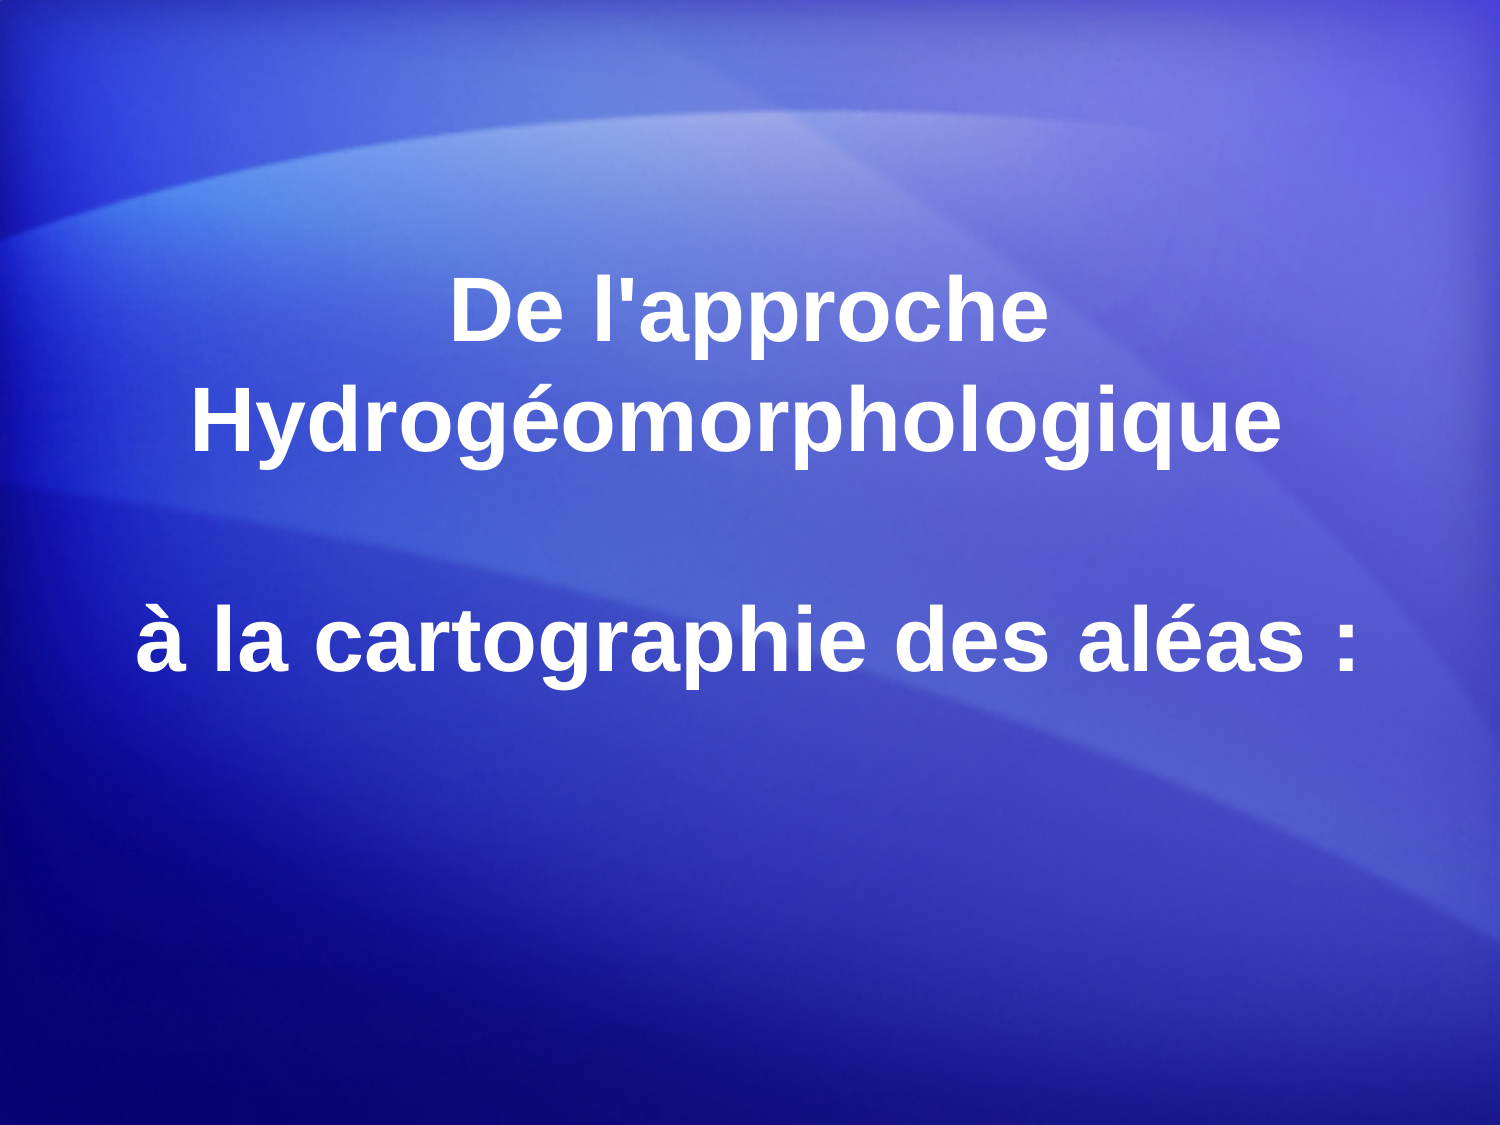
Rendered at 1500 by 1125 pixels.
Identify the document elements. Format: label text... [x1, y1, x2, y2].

title De l'approche Hydrogéomorphologique à la cartographie des aléas : [112, 349, 1388, 591]
picture [0, 0, 1500, 1125]
